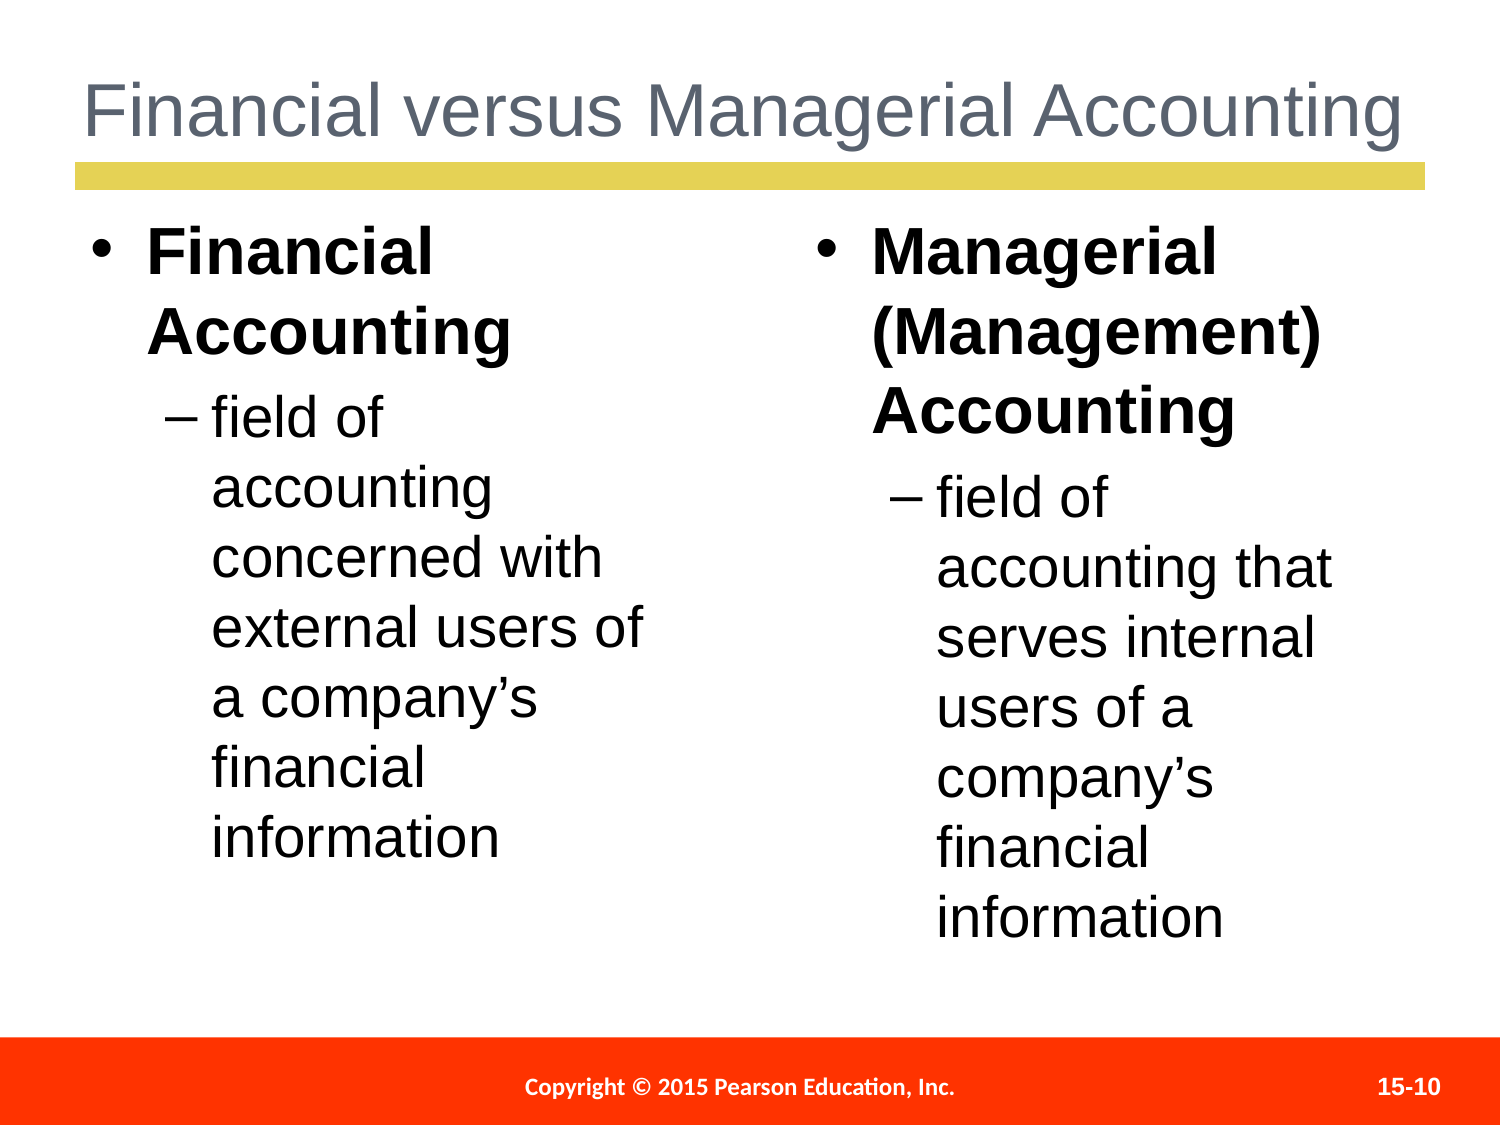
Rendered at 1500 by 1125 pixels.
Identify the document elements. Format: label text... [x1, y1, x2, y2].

list Financial Accounting field of accounting concerned with external users of a company’s financial information [74, 199, 688, 1006]
text_box Managerial (Management) Accounting field of accounting that serves internal users of a company’s financial information [799, 199, 1413, 1005]
title Financial versus Managerial Accounting [49, 12, 1438, 201]
